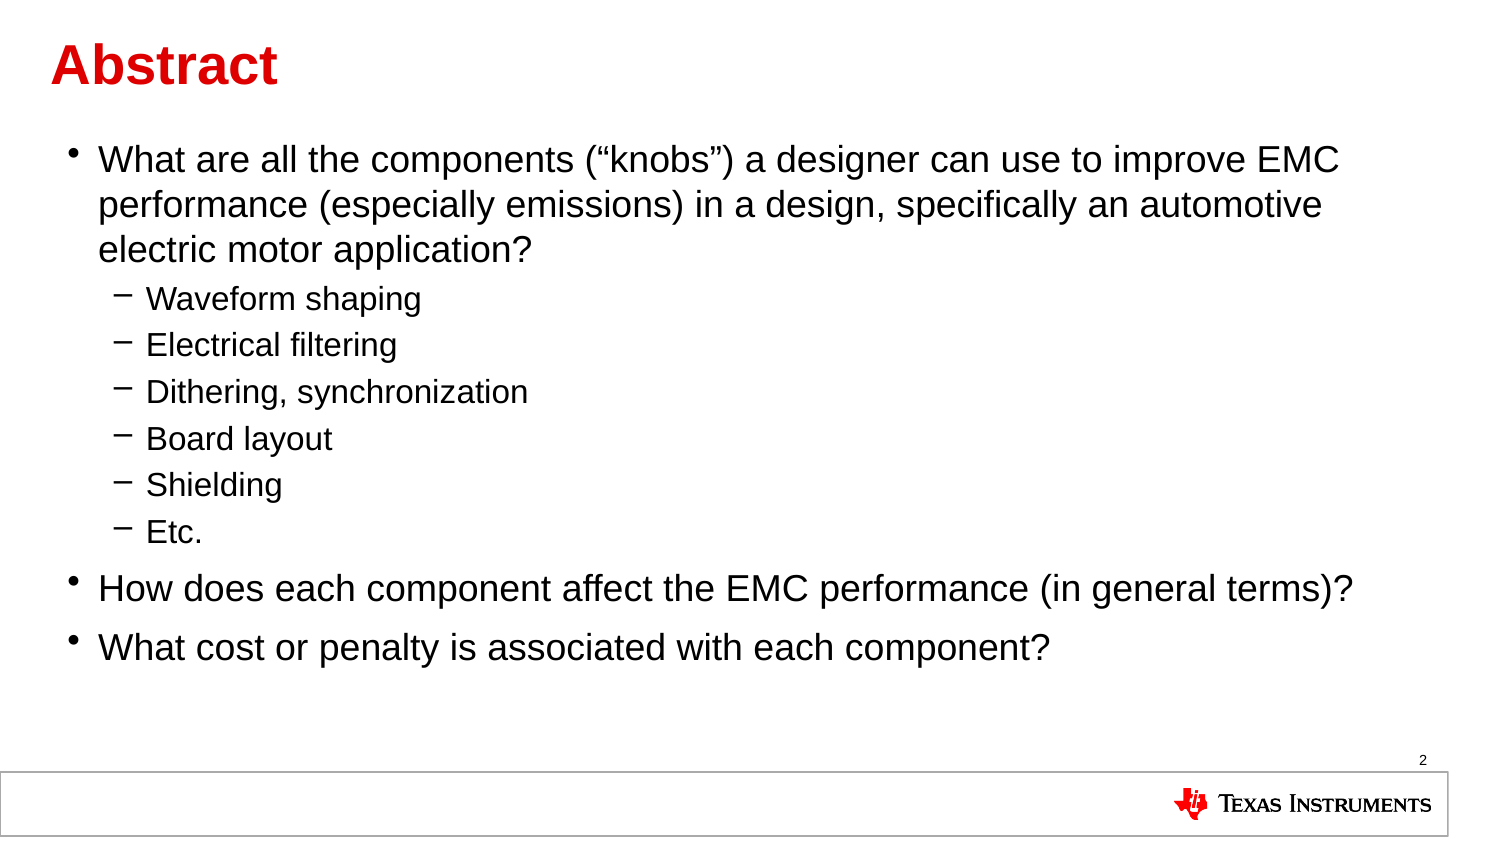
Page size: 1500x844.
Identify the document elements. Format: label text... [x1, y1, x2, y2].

title Abstract [37, 17, 1426, 119]
picture [1174, 788, 1431, 820]
list What are all the components (“knobs”) a designer can use to improve EMC performance (especially emissions) in a design, specifically an automotive electric motor application? Waveform shaping Electrical filtering Dithering, synchronization Board layout Shielding Etc. How does each component affect the EMC performance (in general terms)? What cost or penalty is associated with each component? [54, 128, 1444, 738]
slide_number 2 [1089, 744, 1440, 770]
